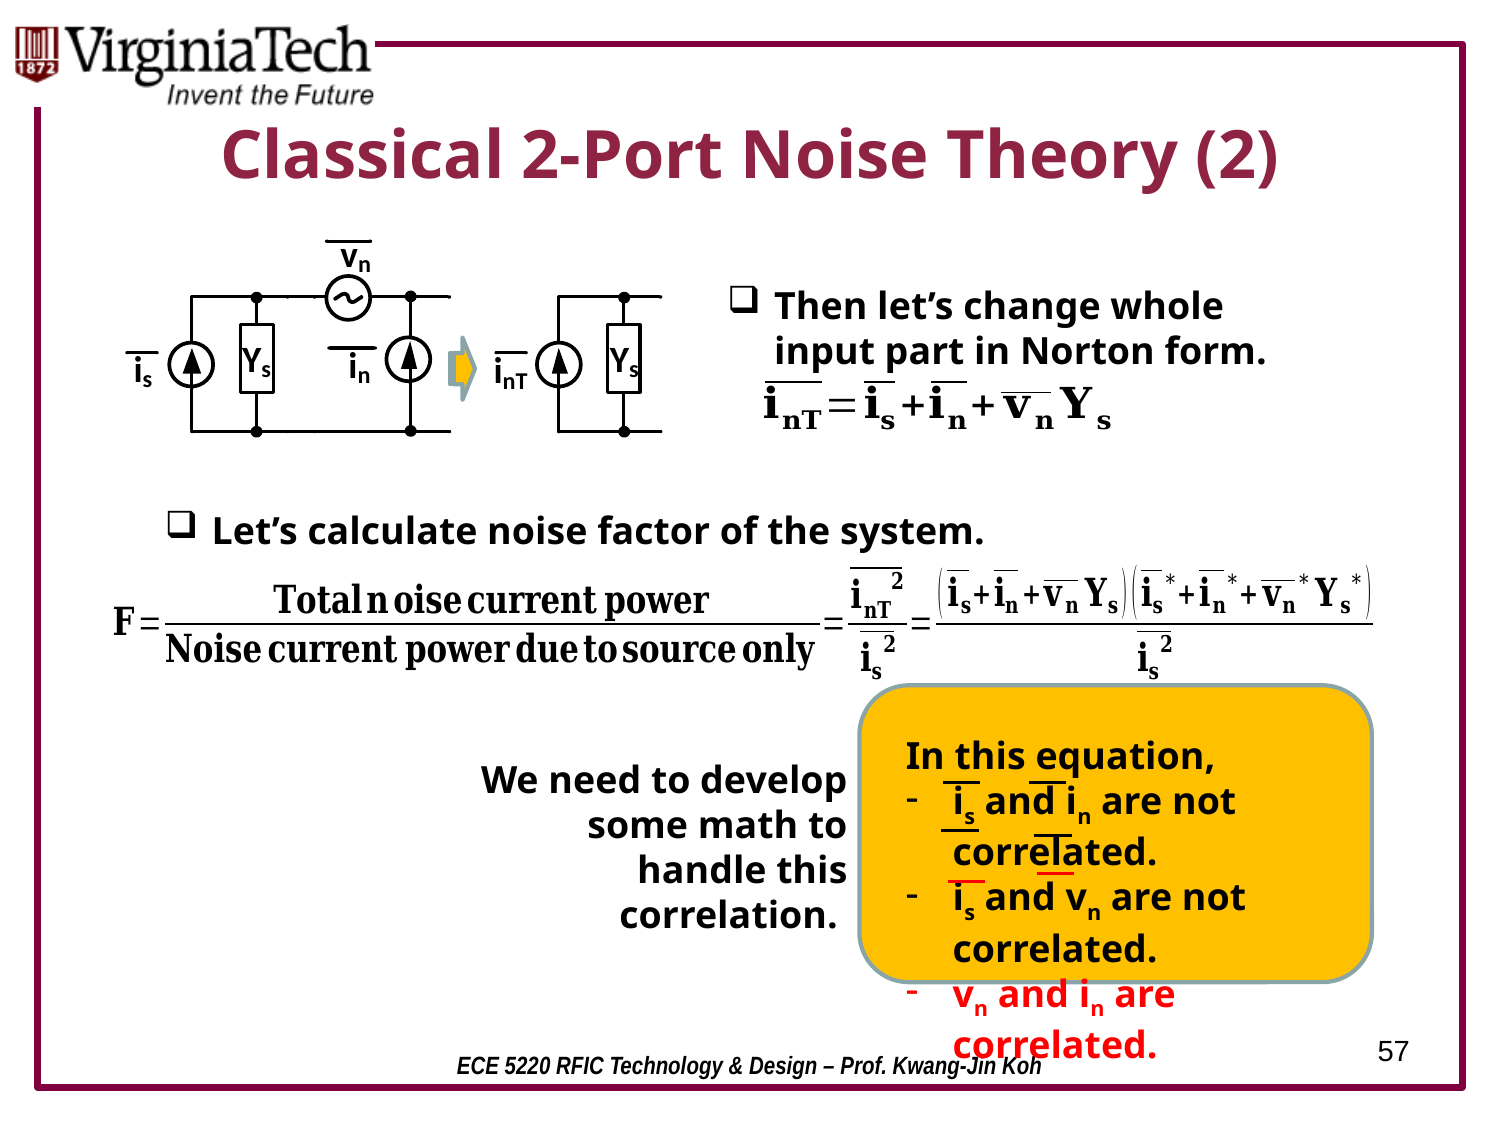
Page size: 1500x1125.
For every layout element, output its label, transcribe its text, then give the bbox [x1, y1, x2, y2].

slide_number 57 [1074, 1024, 1425, 1103]
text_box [122, 224, 667, 442]
text_box In this equation, is and in are not correlated. is and vn are not correlated. vn and in are correlated. [891, 724, 1354, 1074]
text_box We need to develop some math to handle this correlation. [450, 748, 863, 944]
text_box Let’s calculate noise factor of the system. [150, 499, 1300, 560]
text_box Then let’s change whole input part in Norton form. [712, 274, 1300, 380]
picture [15, 24, 375, 107]
title Classical 2-Port Noise Theory (2) [75, 104, 1425, 213]
text_box [857, 683, 1375, 982]
